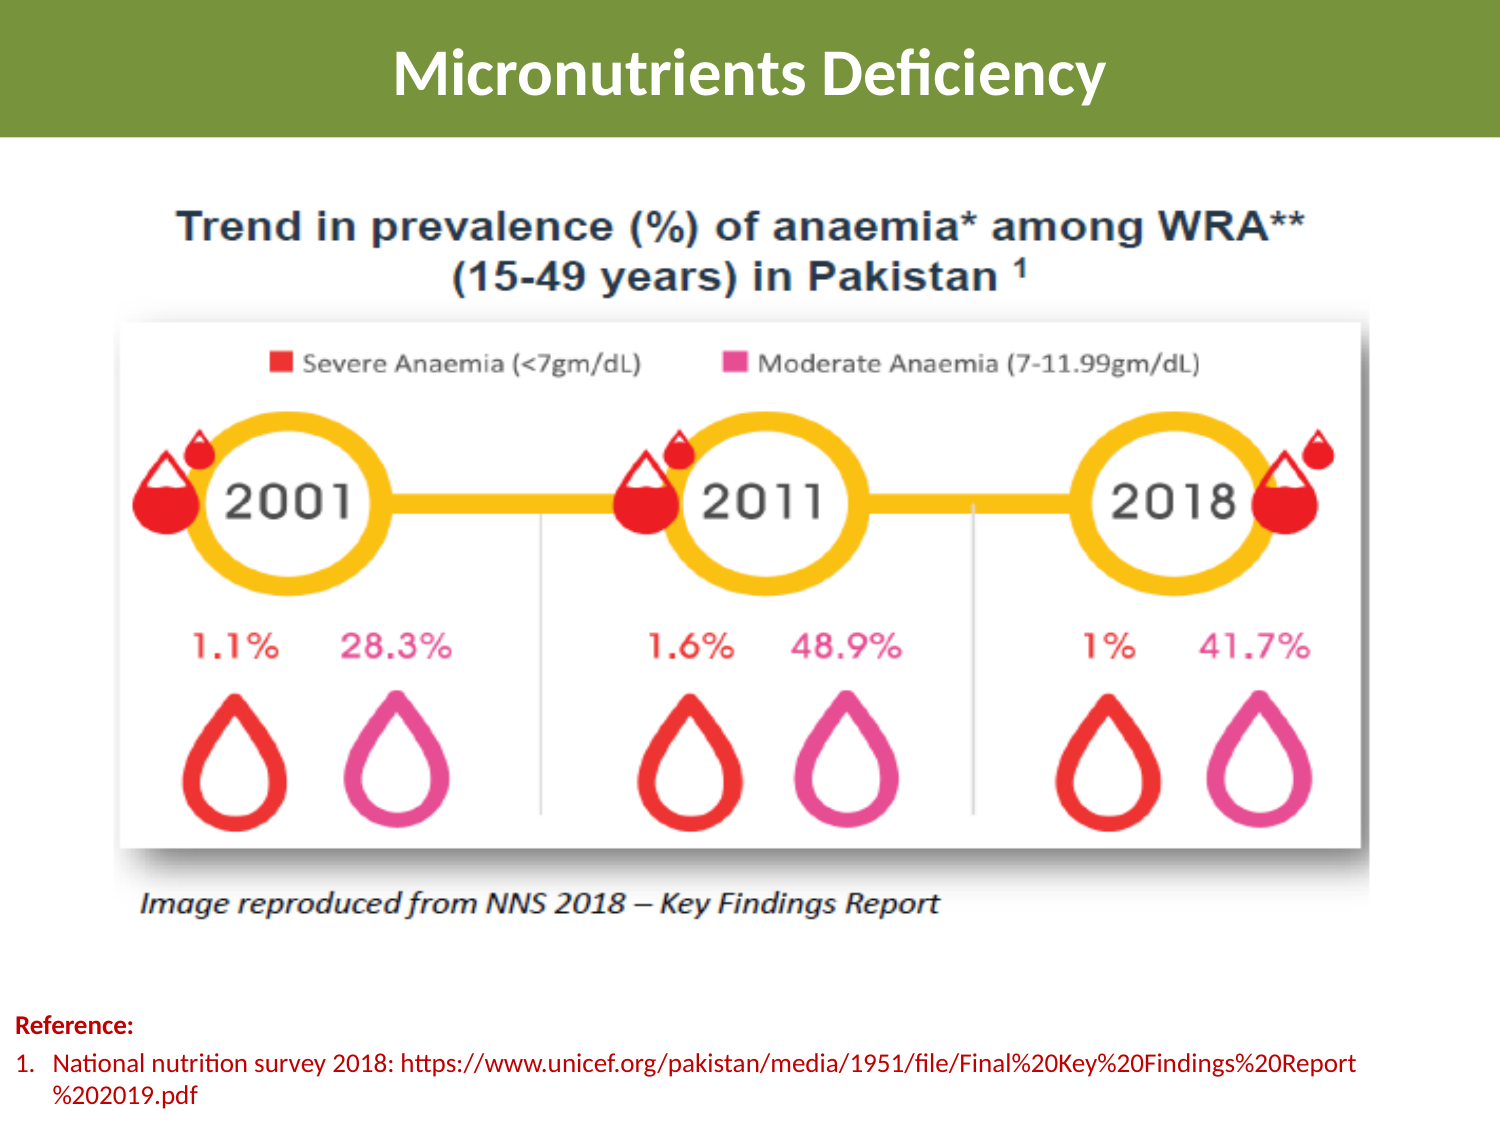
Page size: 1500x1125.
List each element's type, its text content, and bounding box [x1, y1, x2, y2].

text_box Micronutrients Deficiency [0, 0, 1500, 138]
picture [112, 187, 1372, 938]
text_box Reference: National nutrition survey 2018: https://www.unicef.org/pakistan/media/1951/file/Final%20Key%20Findings%20Report%202019.pdf [0, 999, 1496, 1125]
